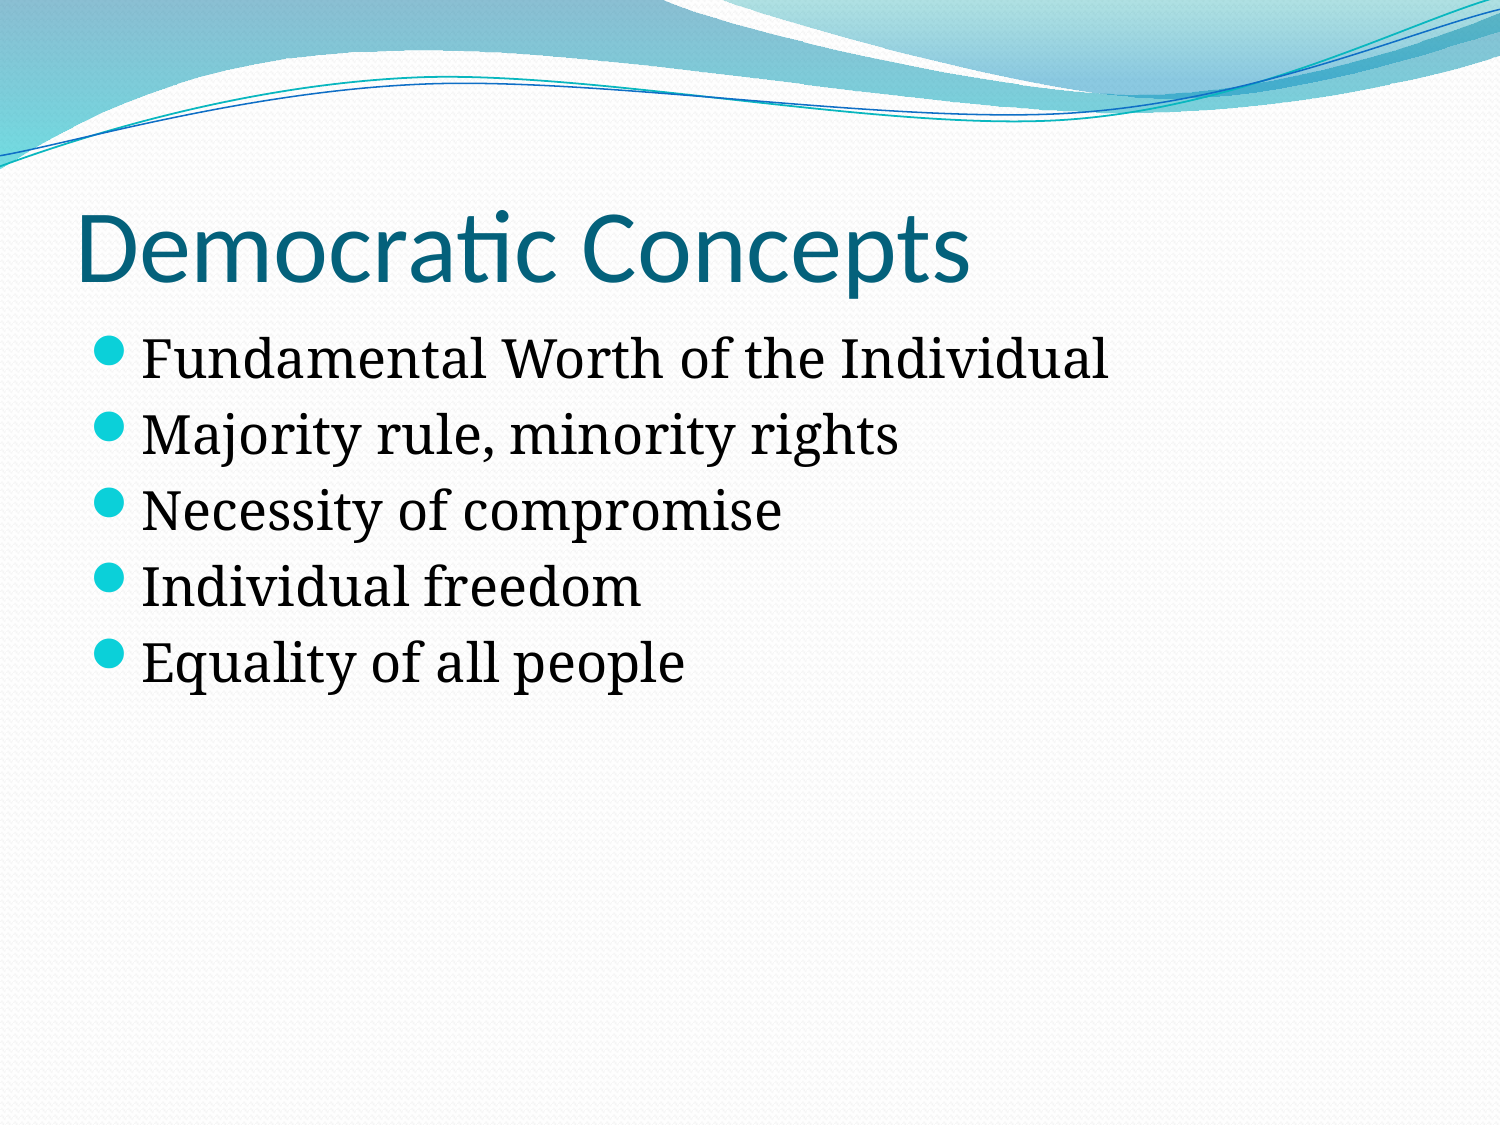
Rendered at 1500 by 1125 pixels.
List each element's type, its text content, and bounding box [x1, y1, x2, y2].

title Democratic Concepts [75, 115, 1425, 303]
list Fundamental Worth of the Individual Majority rule, minority rights Necessity of compromise Individual freedom Equality of all people [75, 317, 1425, 1038]
